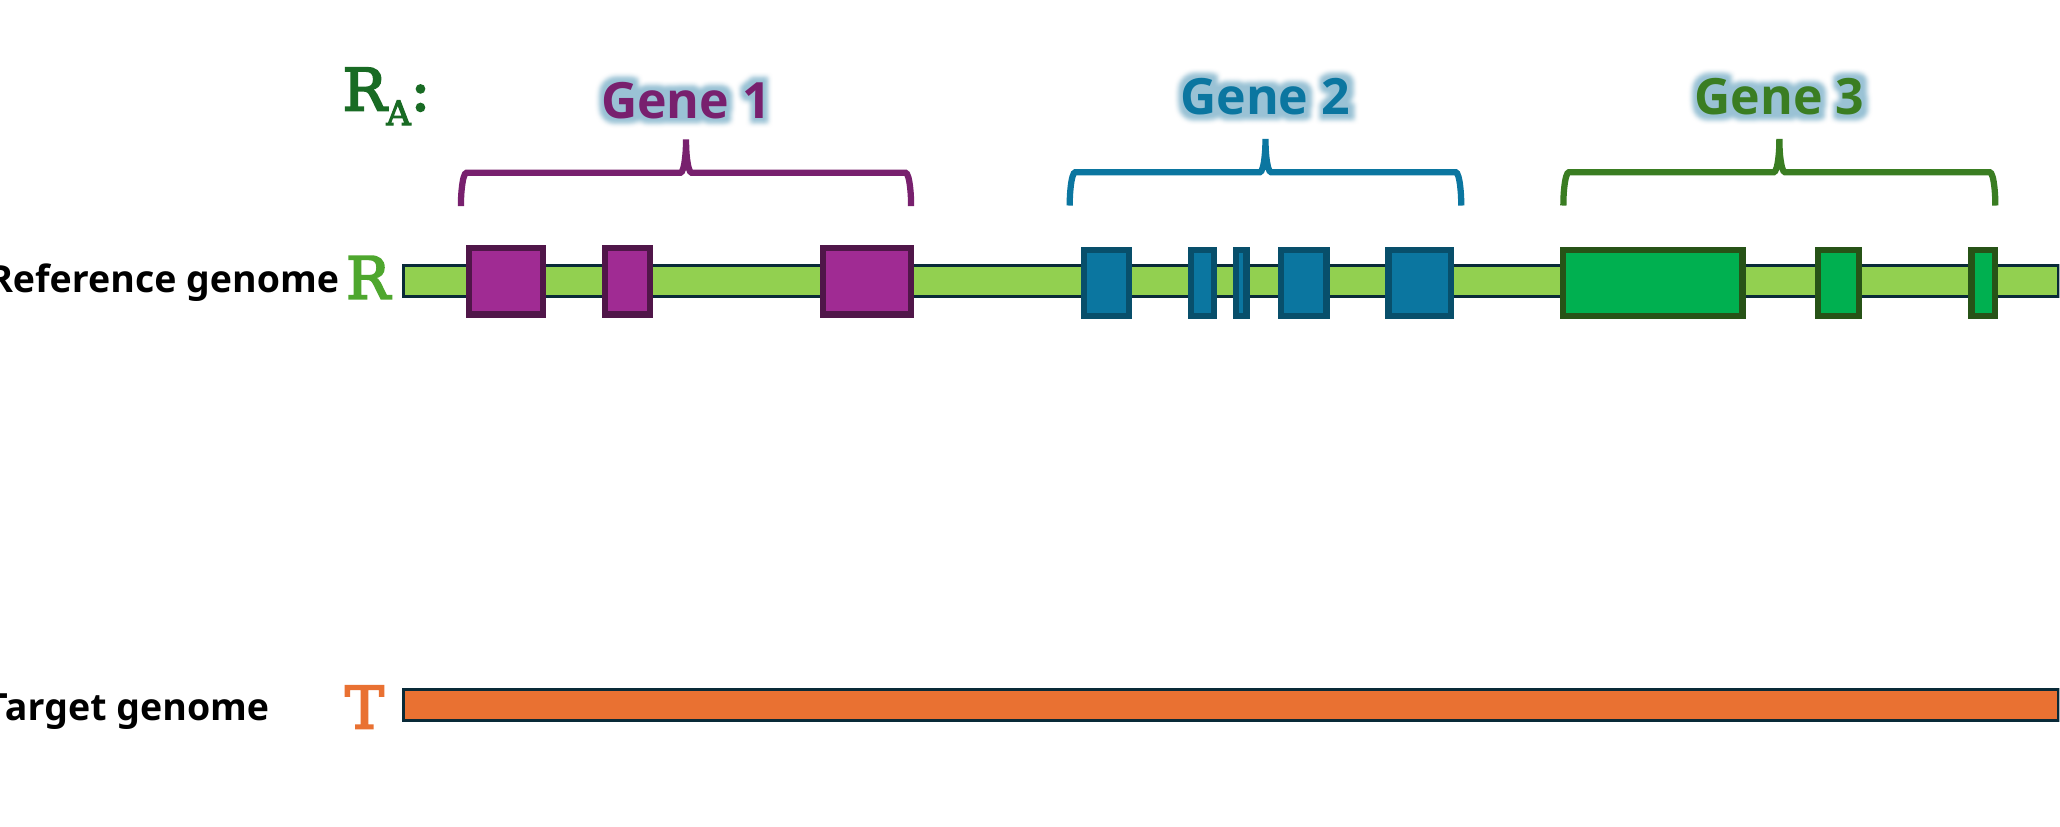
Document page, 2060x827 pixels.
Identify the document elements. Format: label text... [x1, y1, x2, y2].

text_box [1860, 264, 1970, 298]
text_box [1216, 264, 1235, 298]
text_box [603, 246, 652, 316]
text_box [1068, 141, 1463, 206]
text_box [1248, 264, 1279, 298]
text_box [1387, 248, 1453, 318]
text_box [652, 264, 822, 298]
text_box T [330, 662, 399, 748]
text_box [1970, 248, 1997, 318]
text_box [1997, 264, 2060, 298]
text_box [822, 246, 913, 316]
text_box [1817, 248, 1860, 318]
text_box [1190, 248, 1216, 318]
text_box RA: [327, 44, 445, 140]
text_box [1083, 248, 1131, 318]
text_box [1235, 248, 1248, 318]
text_box [1328, 264, 1387, 298]
text_box [913, 264, 1083, 298]
text_box [467, 246, 545, 316]
text_box Gene 3 [1679, 57, 1879, 133]
text_box Gene 2 [1165, 57, 1365, 133]
text_box [1131, 264, 1190, 298]
text_box Gene 1 [586, 60, 786, 136]
text_box [1279, 248, 1328, 318]
text_box Target genome [0, 675, 285, 735]
text_box [1562, 248, 1744, 318]
text_box [402, 688, 2060, 722]
text_box R [331, 233, 394, 318]
text_box [1561, 141, 1997, 206]
text_box [1453, 264, 1562, 298]
text_box [545, 264, 603, 298]
text_box [1744, 264, 1817, 298]
text_box [459, 144, 913, 207]
text_box Reference genome [0, 247, 331, 308]
text_box [402, 264, 467, 298]
